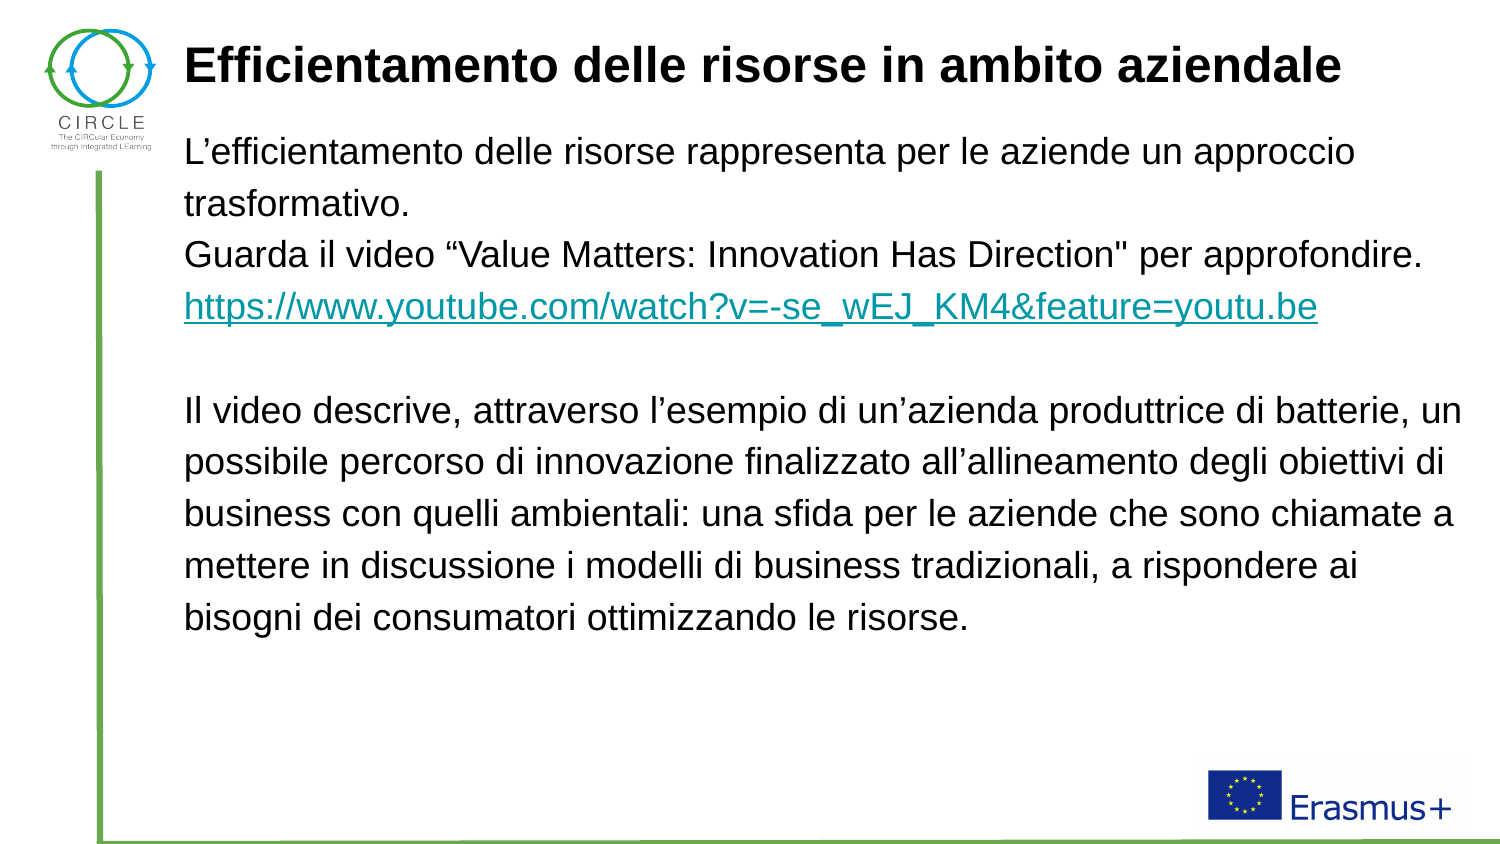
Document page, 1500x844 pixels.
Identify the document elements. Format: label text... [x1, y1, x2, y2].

text_box Efficientamento delle risorse in ambito aziendale L’efficientamento delle risorse rappresenta per le aziende un approccio trasformativo. Guarda il video “Value Matters: Innovation Has Direction" per approfondire. https://www.youtube.com/watch?v=-se_wEJ_KM4&feature=youtu.be Il video descrive, attraverso l’esempio di un’azienda produttrice di batterie, un possibile percorso di innovazione finalizzato all’allineamento degli obiettivi di business con quelli ambientali: una sfida per le aziende che sono chiamate a mettere in discussione i modelli di business tradizionali, a rispondere ai bisogni dei consumatori ottimizzando le risorse. [168, 25, 1500, 814]
picture [1193, 755, 1465, 834]
picture [32, 24, 167, 156]
